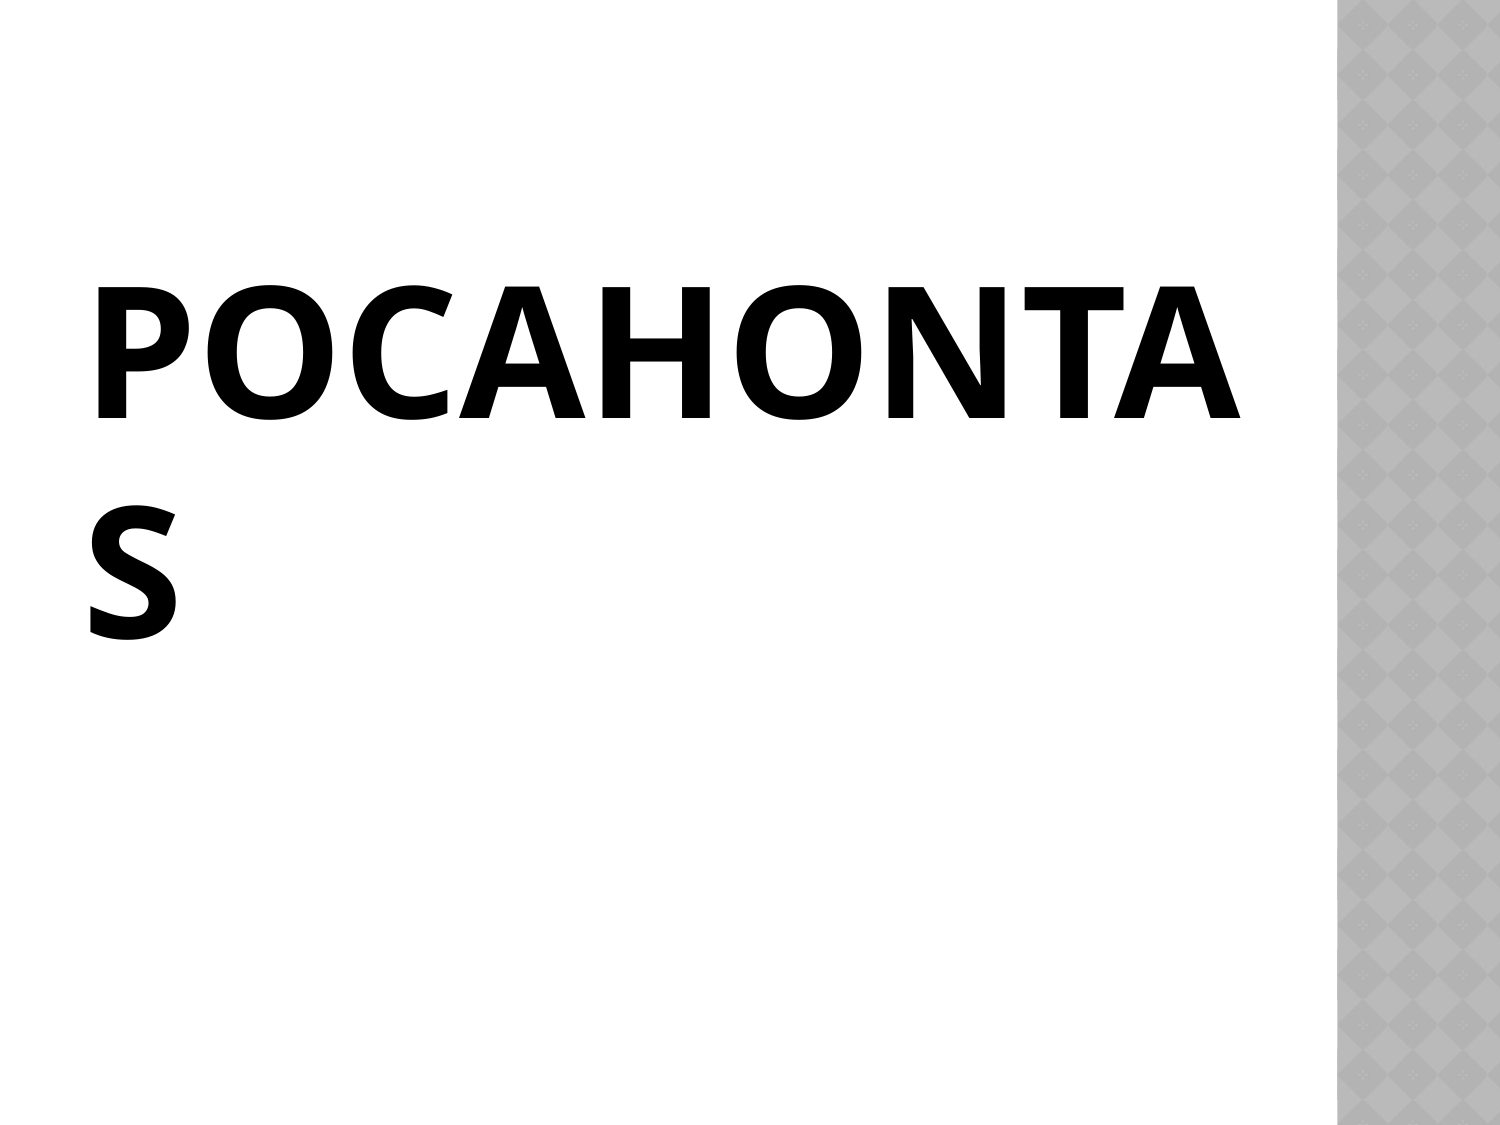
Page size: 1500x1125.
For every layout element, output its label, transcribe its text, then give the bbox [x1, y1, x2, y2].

title Pocahontas [75, 52, 1263, 675]
